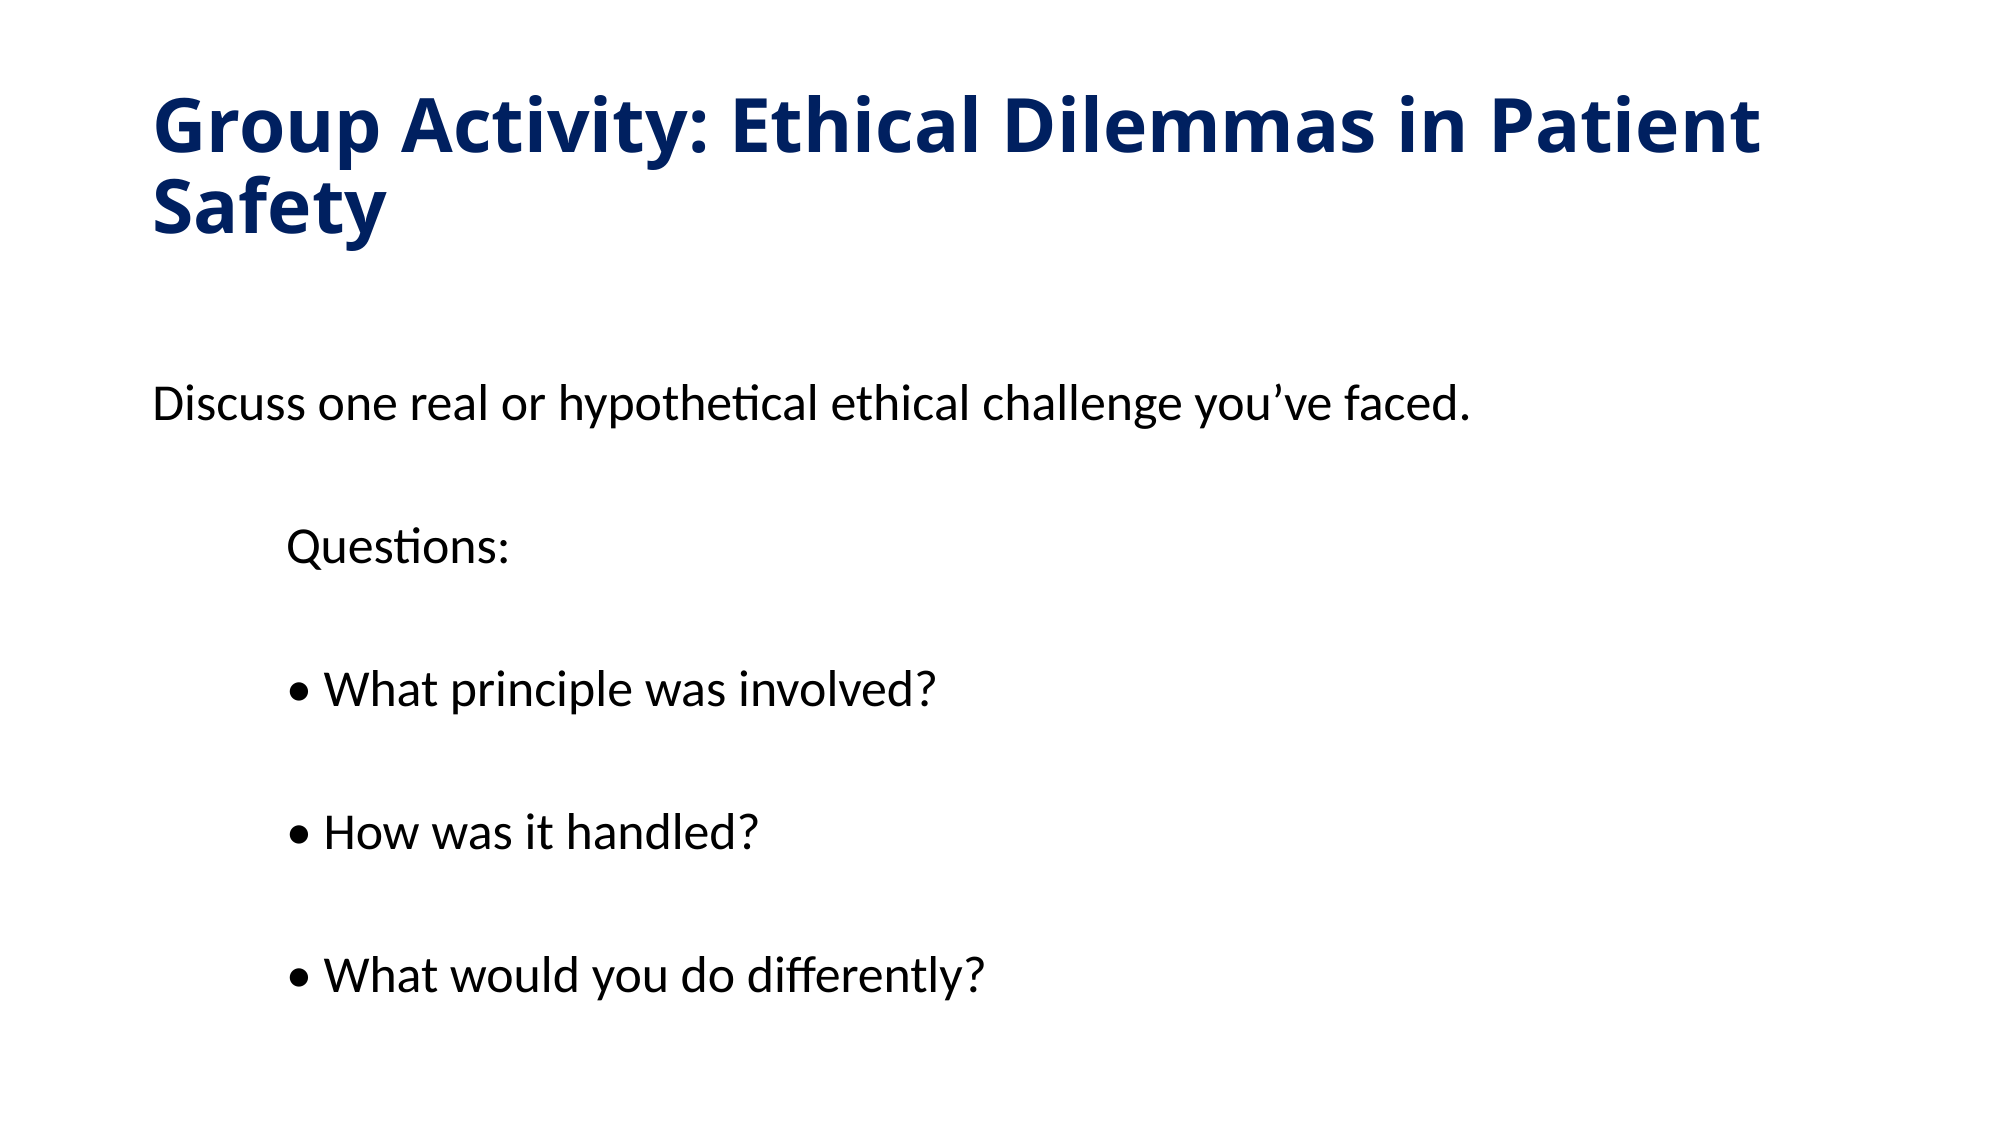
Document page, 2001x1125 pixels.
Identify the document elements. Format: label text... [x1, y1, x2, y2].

title Group Activity: Ethical Dilemmas in Patient Safety [137, 59, 1863, 278]
list Discuss one real or hypothetical ethical challenge you’ve faced. Questions: • What principle was involved? • How was it handled? • What would you do differently? [137, 299, 1863, 1014]
